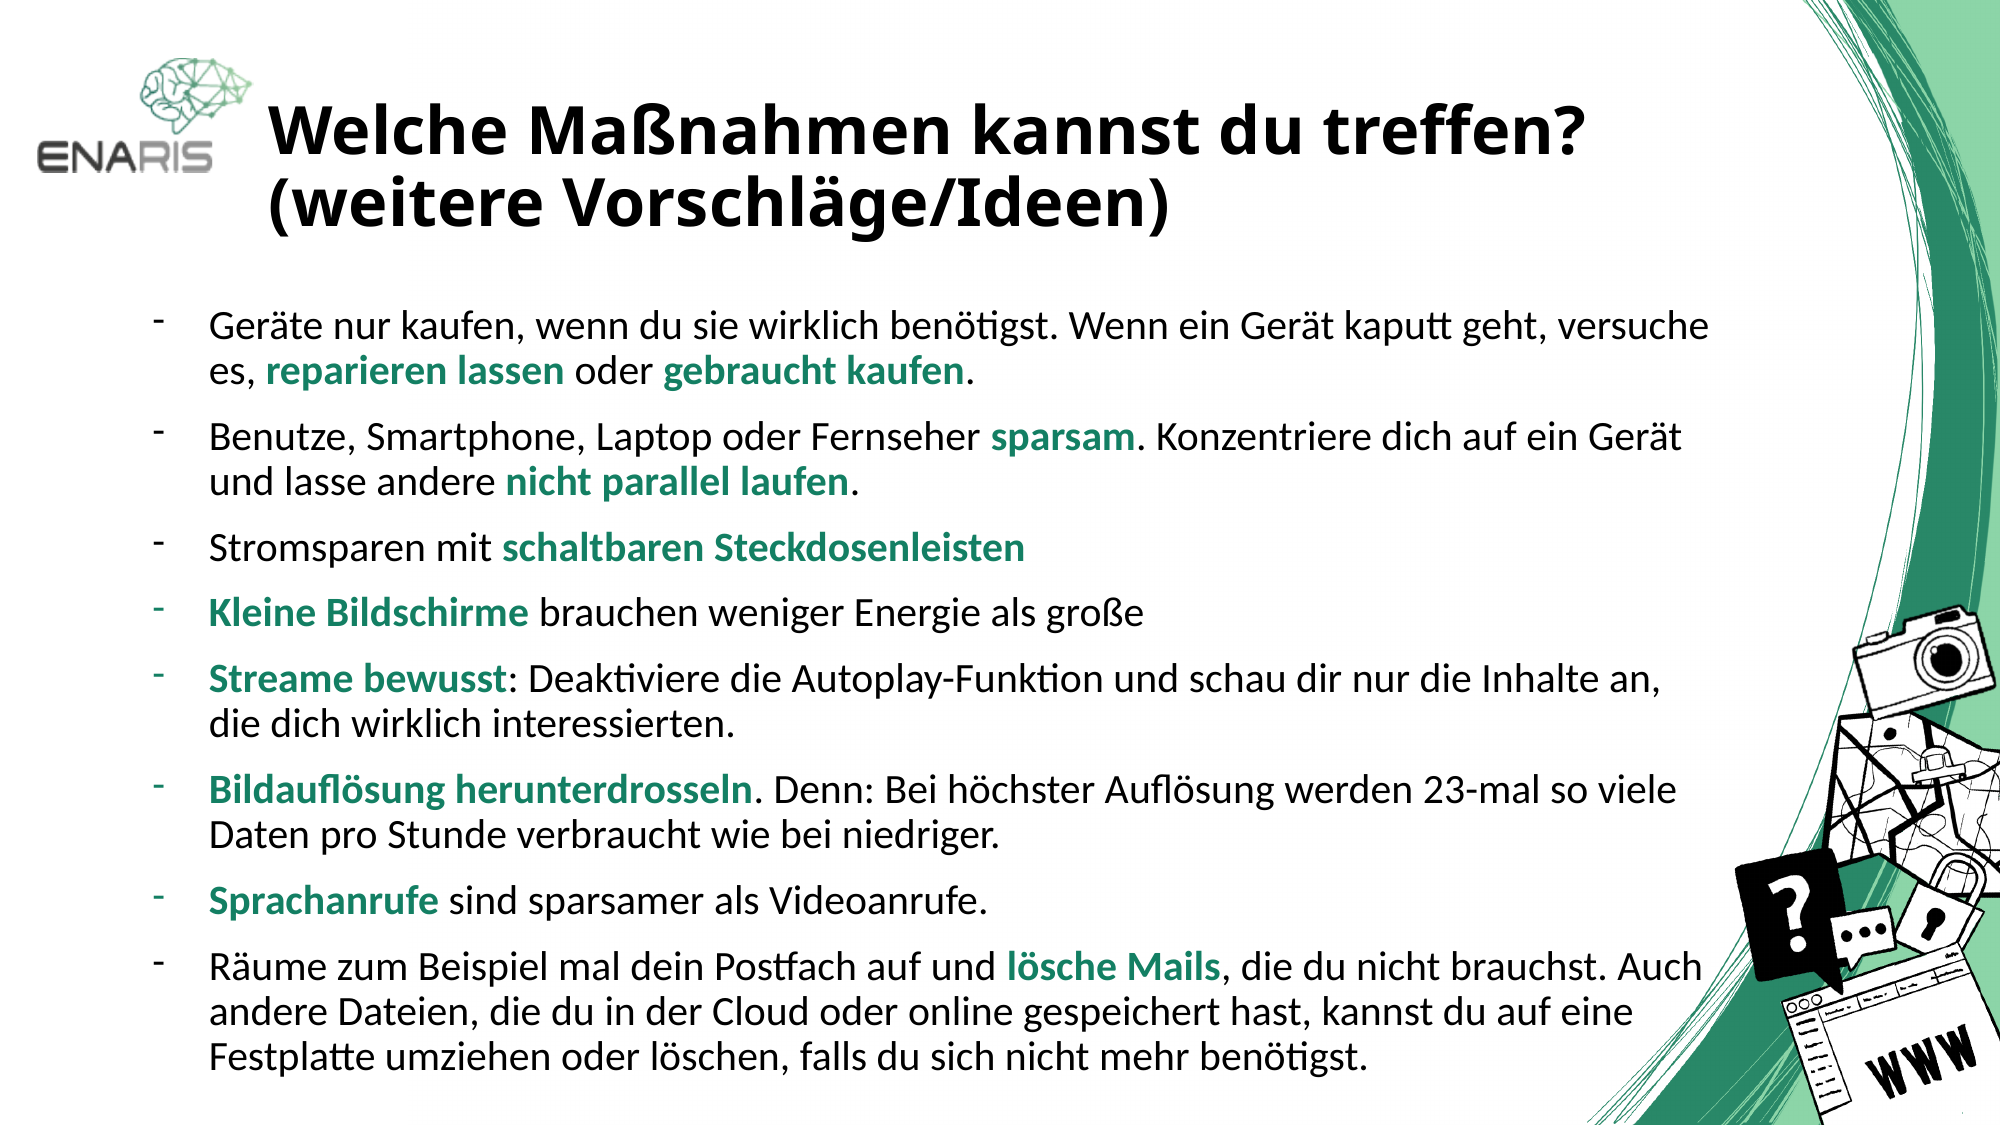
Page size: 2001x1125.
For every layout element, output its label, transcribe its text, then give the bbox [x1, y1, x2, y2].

title Welche Maßnahmen kannst du treffen? (weitere Vorschläge/Ideen) [253, 59, 1863, 278]
list Geräte nur kaufen, wenn du sie wirklich benötigst. Wenn ein Gerät kaputt geht, versuche es, reparieren lassen oder gebraucht kaufen. Benutze, Smartphone, Laptop oder Fernseher sparsam. Konzentriere dich auf ein Gerät und lasse andere nicht parallel laufen. Stromsparen mit schaltbaren Steckdosenleisten Kleine Bildschirme brauchen weniger Energie als große Streame bewusst: Deaktiviere die Autoplay-Funktion und schau dir nur die Inhalte an, die dich wirklich interessierten. Bildauflösung herunterdrosseln. Denn: Bei höchster Auflösung werden 23-mal so viele Daten pro Stunde verbraucht wie bei niedriger. Sprachanrufe sind sparsamer als Videoanrufe. Räume zum Beispiel mal dein Postfach auf und lösche Mails, die du nicht brauchst. Auch andere Dateien, die du in der Cloud oder online gespeichert hast, kannst du auf eine Festplatte umziehen oder löschen, falls du sich nicht mehr benötigst. [137, 295, 1728, 1125]
picture [408, 0, 2000, 1125]
picture [37, 58, 254, 173]
